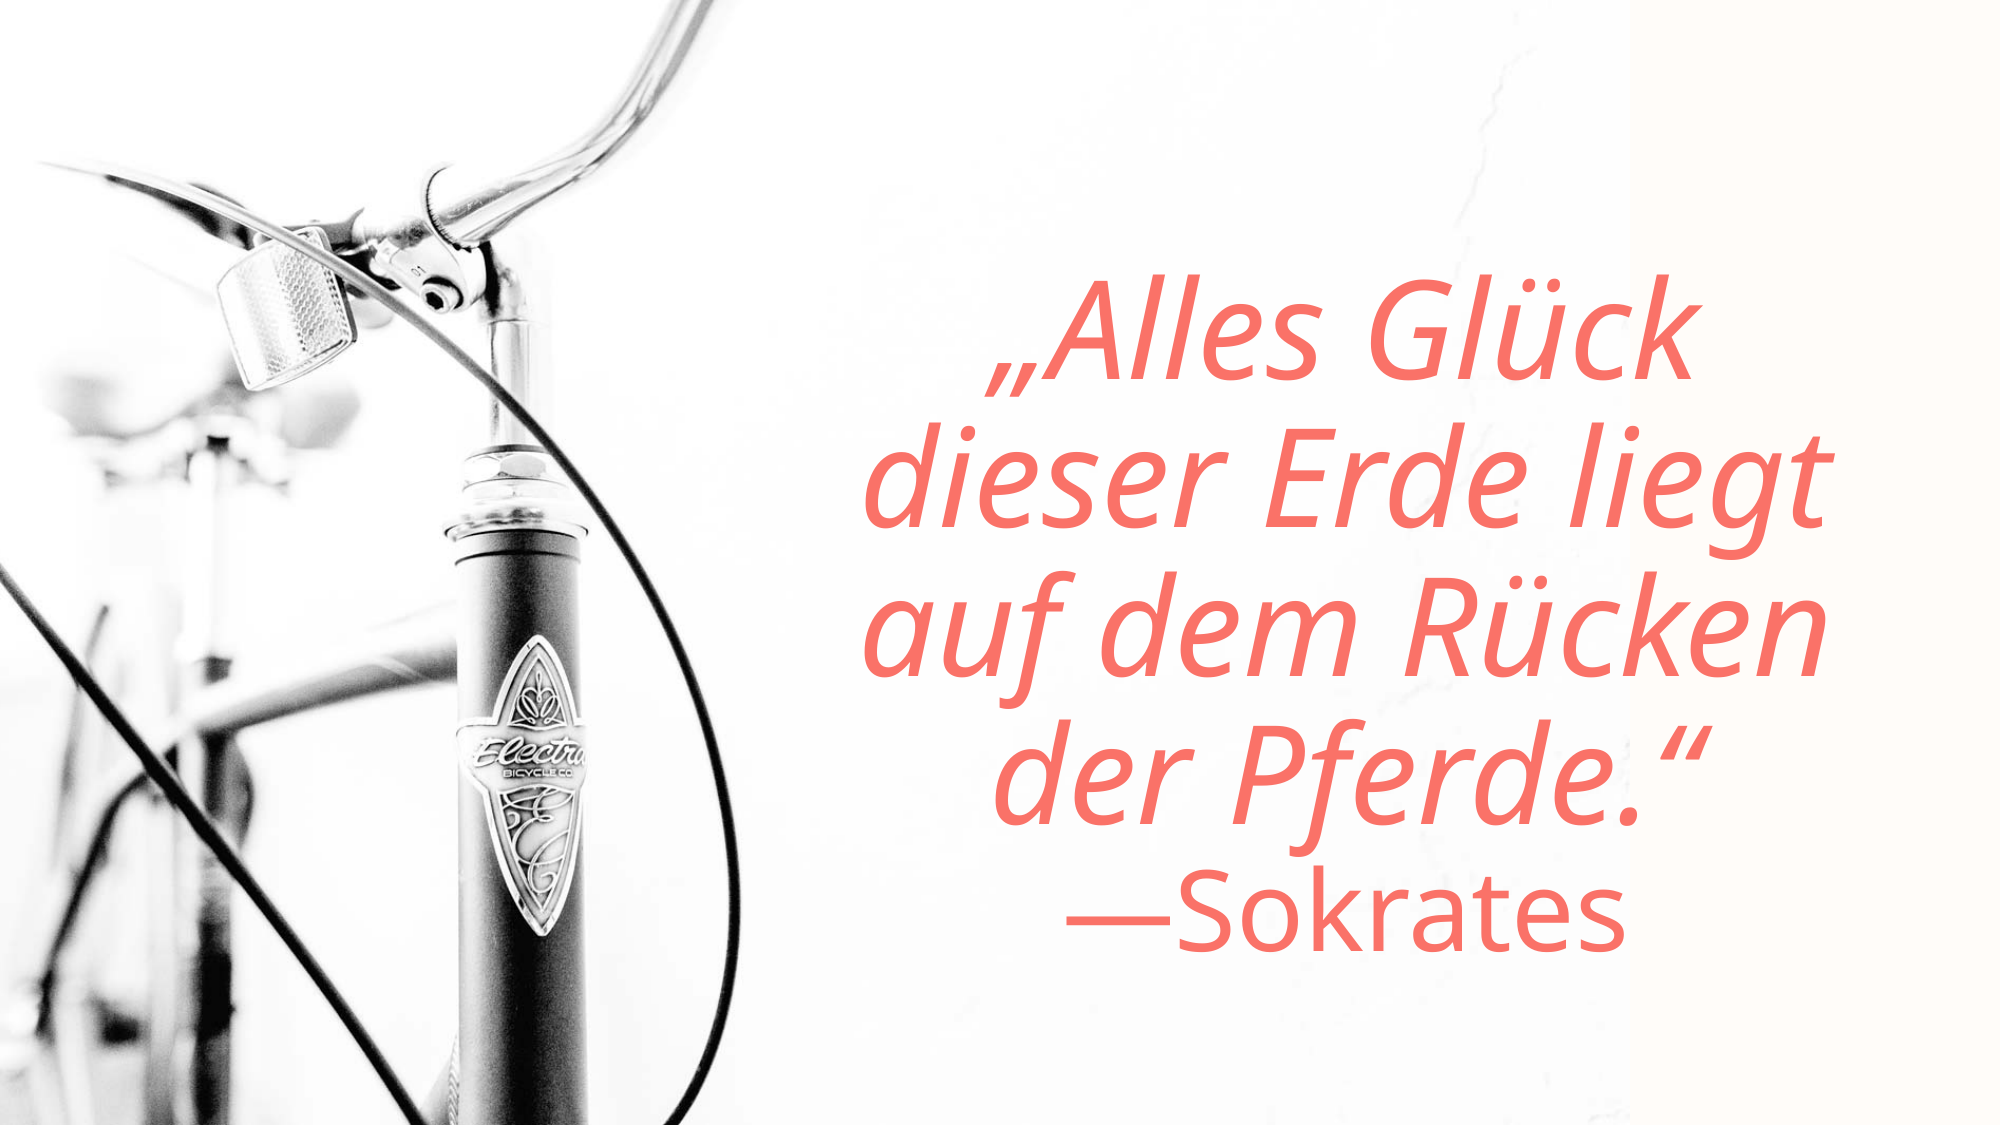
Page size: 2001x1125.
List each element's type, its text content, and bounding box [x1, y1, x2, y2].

title „Alles Glück dieser Erde liegt auf dem Rücken der Pferde.“ —Sokrates [1630, 162, 1905, 984]
picture [0, 0, 1630, 1125]
